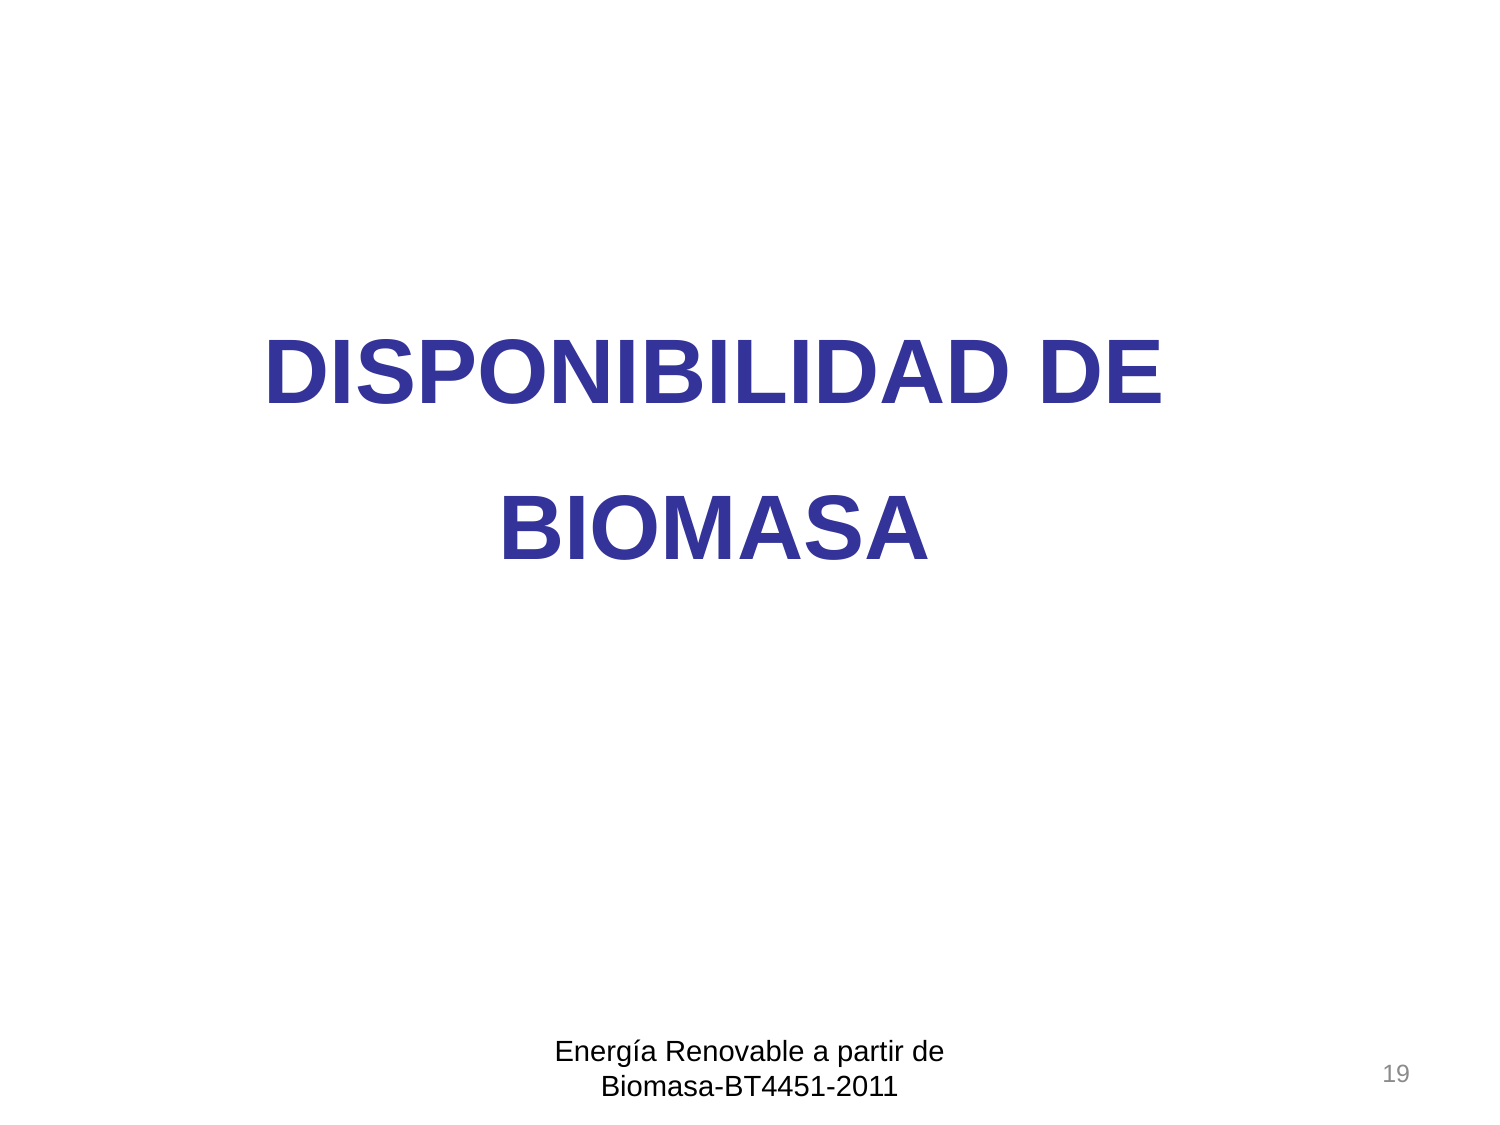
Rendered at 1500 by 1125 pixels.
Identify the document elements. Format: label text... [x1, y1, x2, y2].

footer Energía Renovable a partir de Biomasa-BT4451-2011 [512, 1024, 988, 1103]
text_box 19 [1074, 1042, 1425, 1103]
text_box DISPONIBILIDAD DE BIOMASA [93, 304, 1336, 586]
